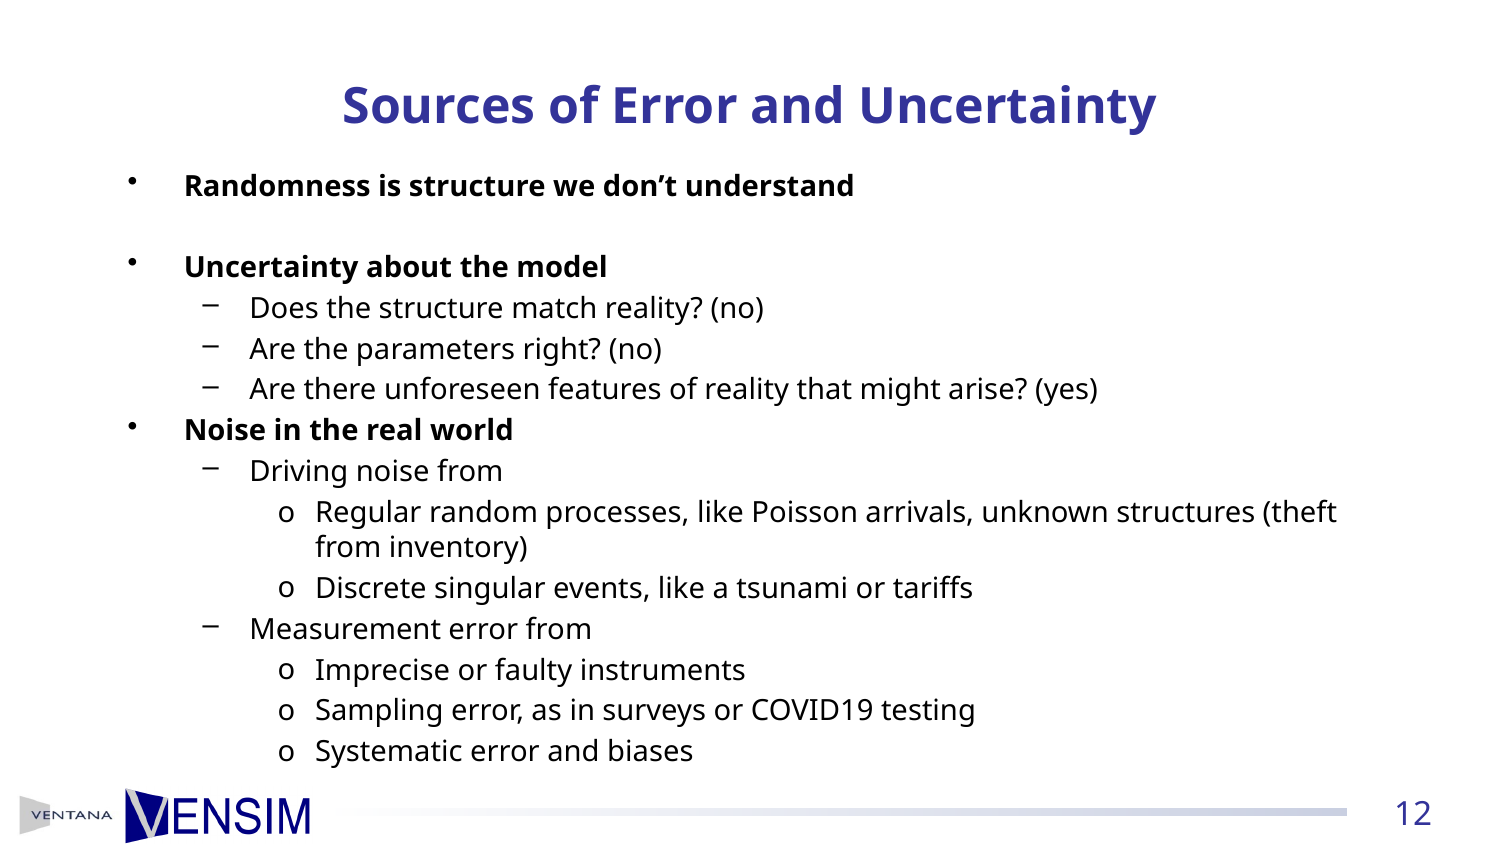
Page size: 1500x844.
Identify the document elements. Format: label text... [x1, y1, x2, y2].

title Sources of Error and Uncertainty [112, 46, 1388, 159]
list Randomness is structure we don’t understand Uncertainty about the model Does the structure match reality? (no) Are the parameters right? (no) Are there unforeseen features of reality that might arise? (yes) Noise in the real world Driving noise from Regular random processes, like Poisson arrivals, unknown structures (theft from inventory) Discrete singular events, like a tsunami or tariffs Measurement error from Imprecise or faulty instruments Sampling error, as in surveys or COVID19 testing Systematic error and biases [112, 159, 1388, 798]
picture [0, 786, 313, 844]
